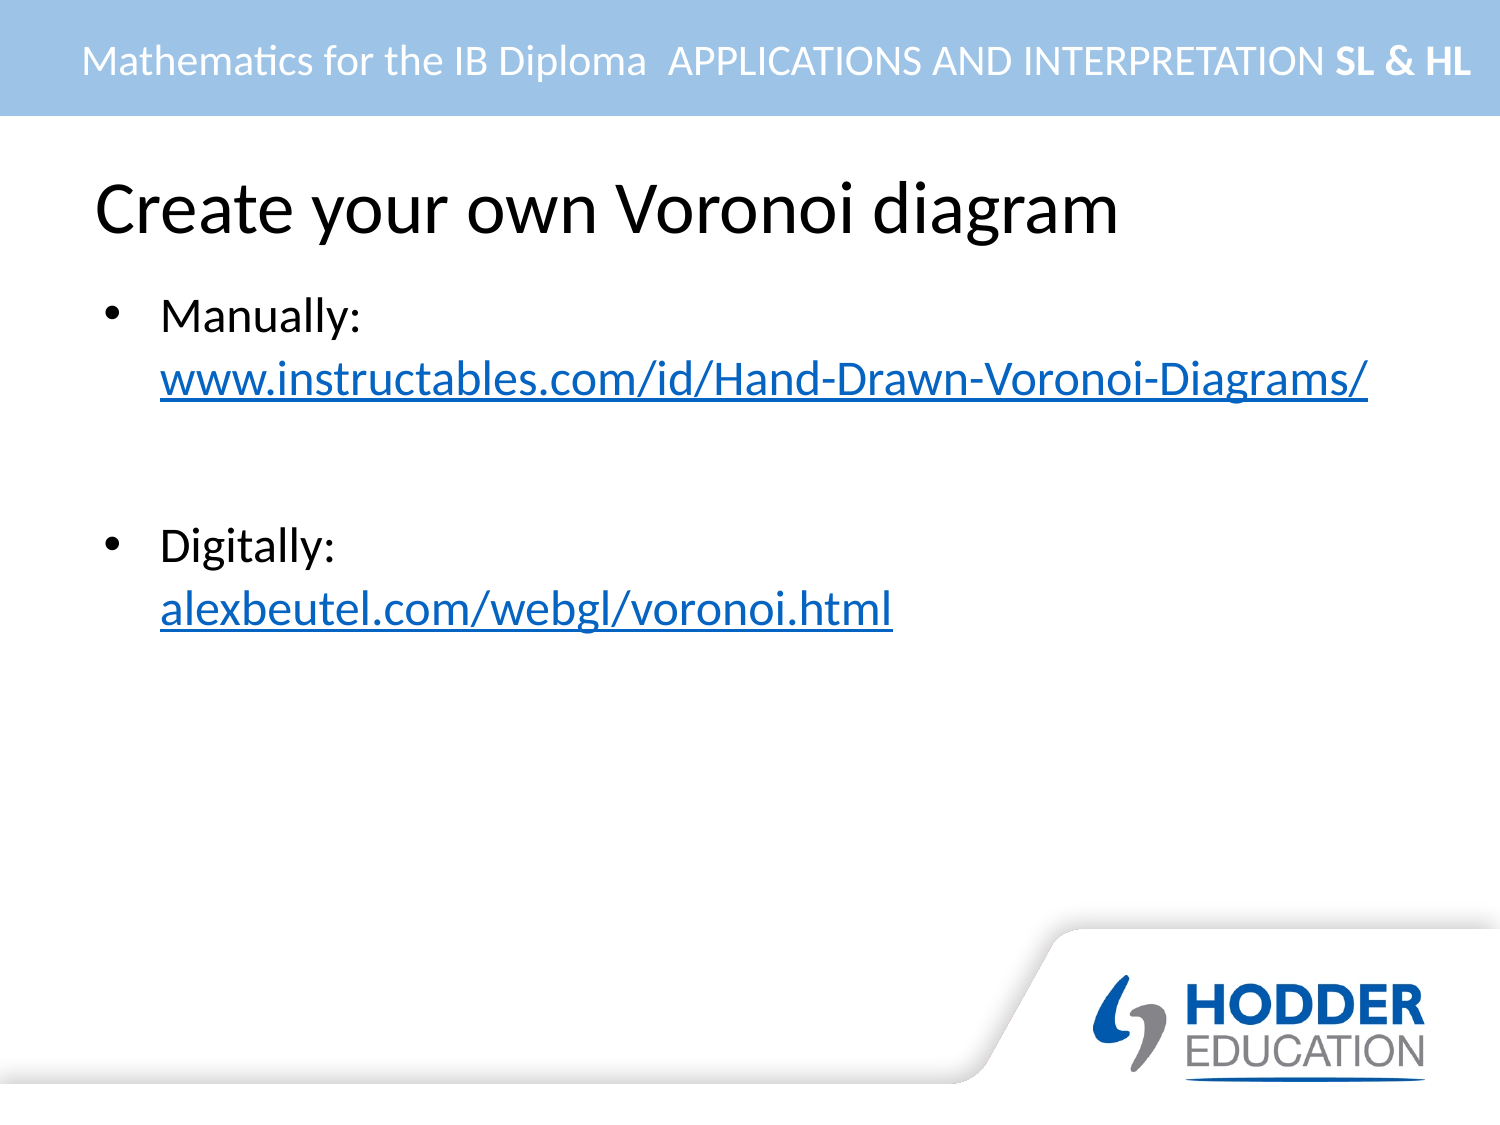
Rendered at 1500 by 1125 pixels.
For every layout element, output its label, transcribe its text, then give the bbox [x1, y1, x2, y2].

text_box Mathematics for the IB Diploma APPLICATIONS AND INTERPRETATION SL & HL [0, 0, 1500, 117]
text_box Manually: www.instructables.com/id/Hand-Drawn-Voronoi-Diagrams/ Digitally: alexbeutel.com/webgl/voronoi.html [88, 271, 1418, 893]
text_box Create your own Voronoi diagram [95, 158, 1328, 249]
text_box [0, 893, 1500, 1125]
